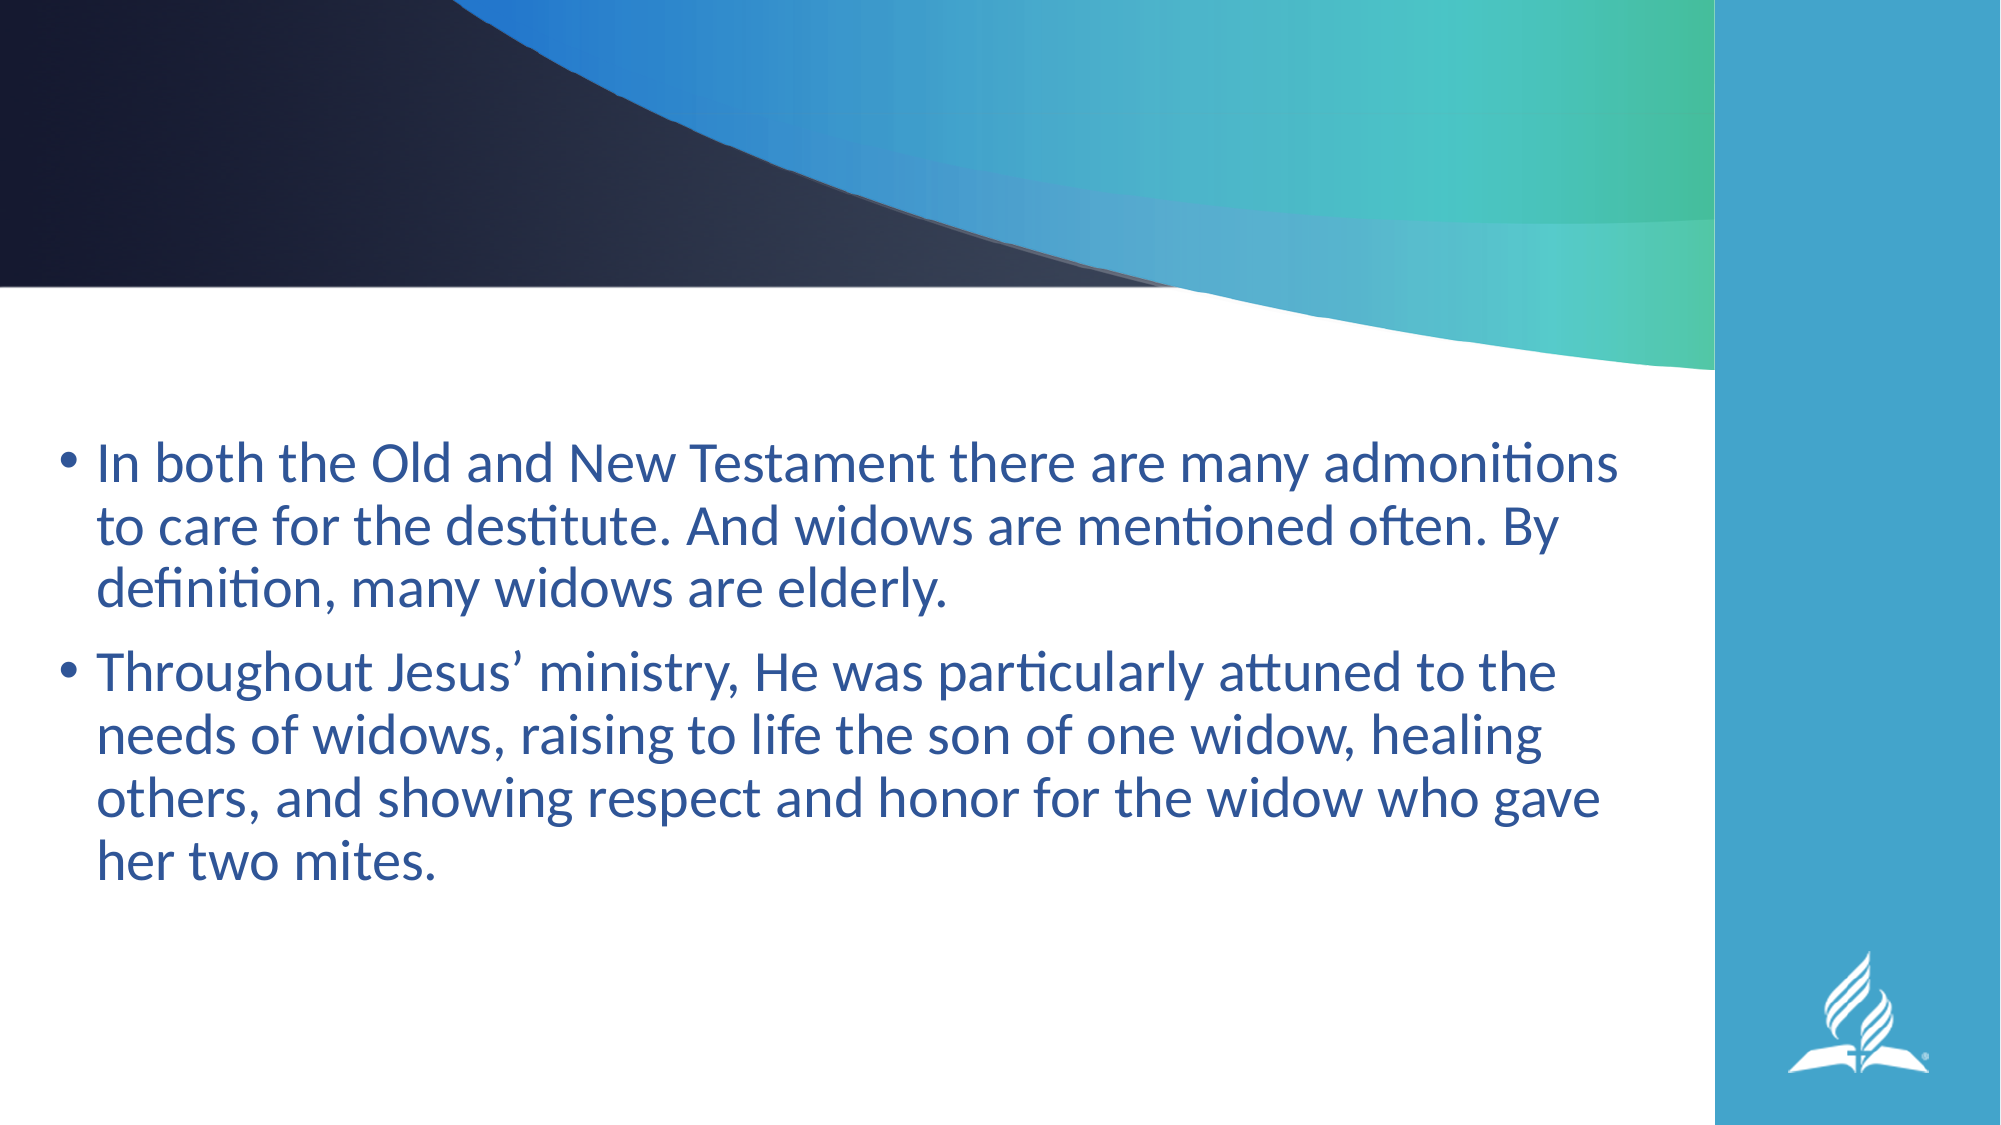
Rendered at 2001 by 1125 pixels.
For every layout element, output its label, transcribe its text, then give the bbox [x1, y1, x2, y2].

list In both the Old and New Testament there are many admonitions to care for the destitute. And widows are mentioned often. By definition, many widows are elderly. Throughout Jesus’ ministry, He was particularly attuned to the needs of widows, raising to life the son of one widow, healing others, and showing respect and honor for the widow who gave her two mites. [43, 424, 1678, 1043]
picture [0, 0, 2001, 1125]
